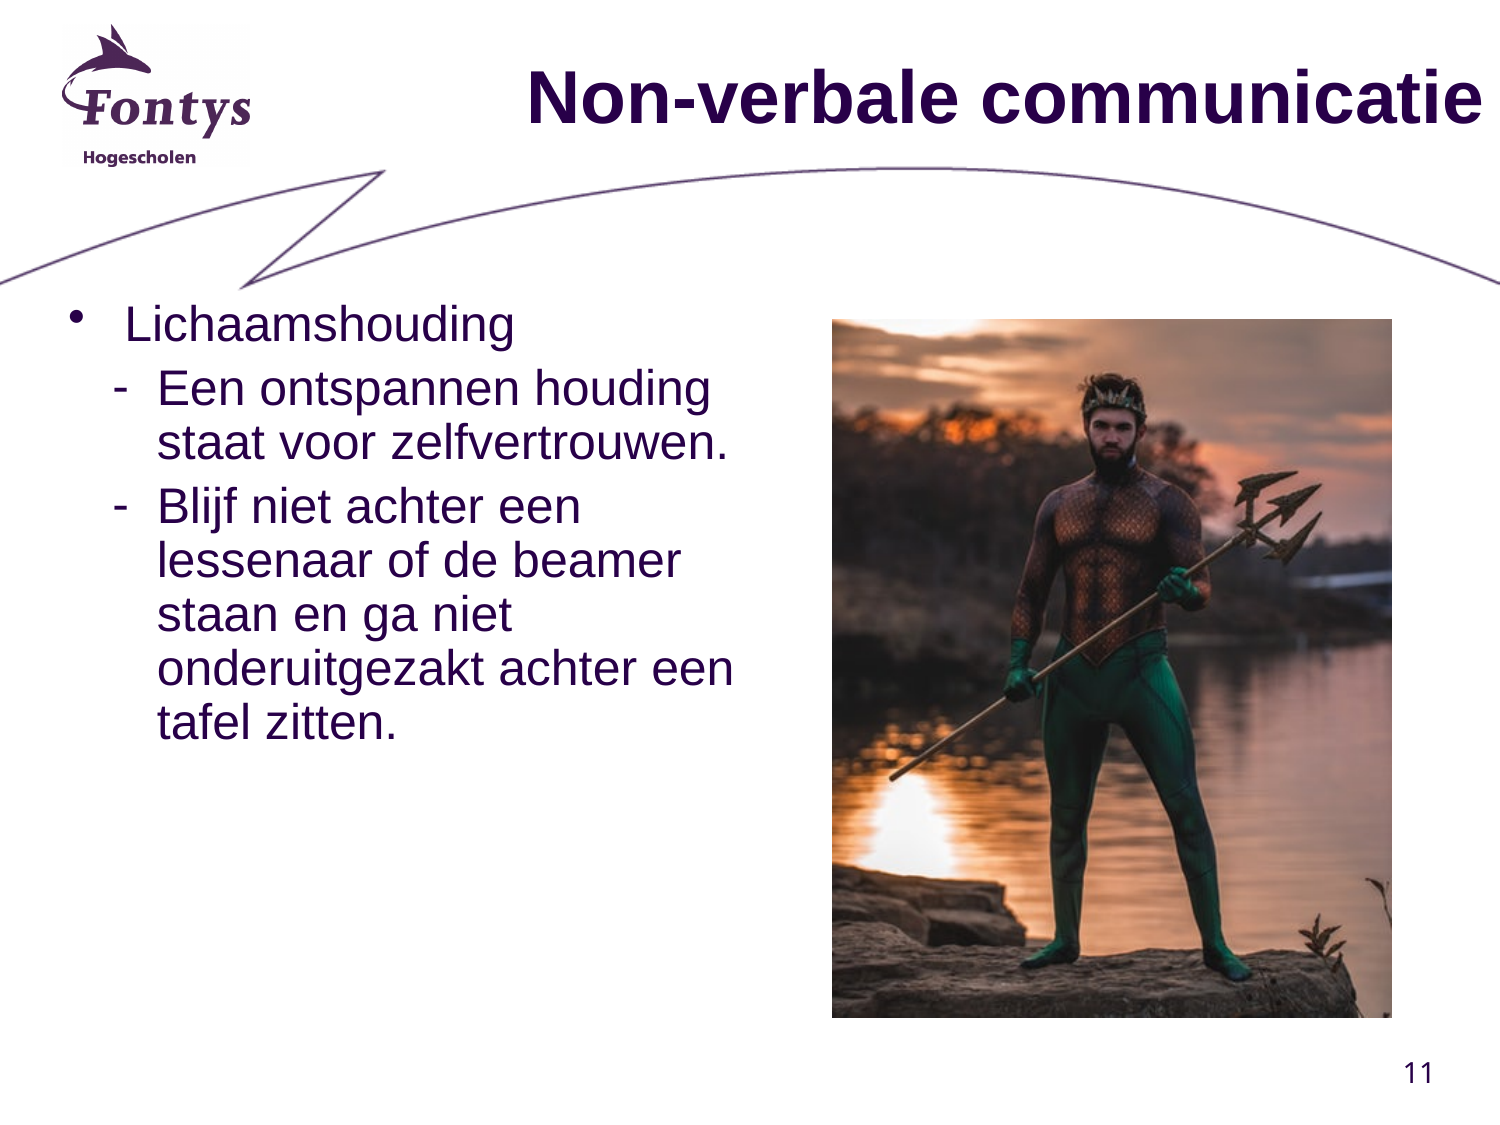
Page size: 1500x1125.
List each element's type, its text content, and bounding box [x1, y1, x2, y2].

list Lichaamshouding Een ontspannen houding staat voor zelfvertrouwen. Blijf niet achter een lessenaar of de beamer staan en ga niet onderuitgezakt achter een tafel zitten. [53, 290, 810, 1047]
title Non-verbale communicatie [272, 3, 1500, 185]
picture [0, 0, 1500, 1112]
